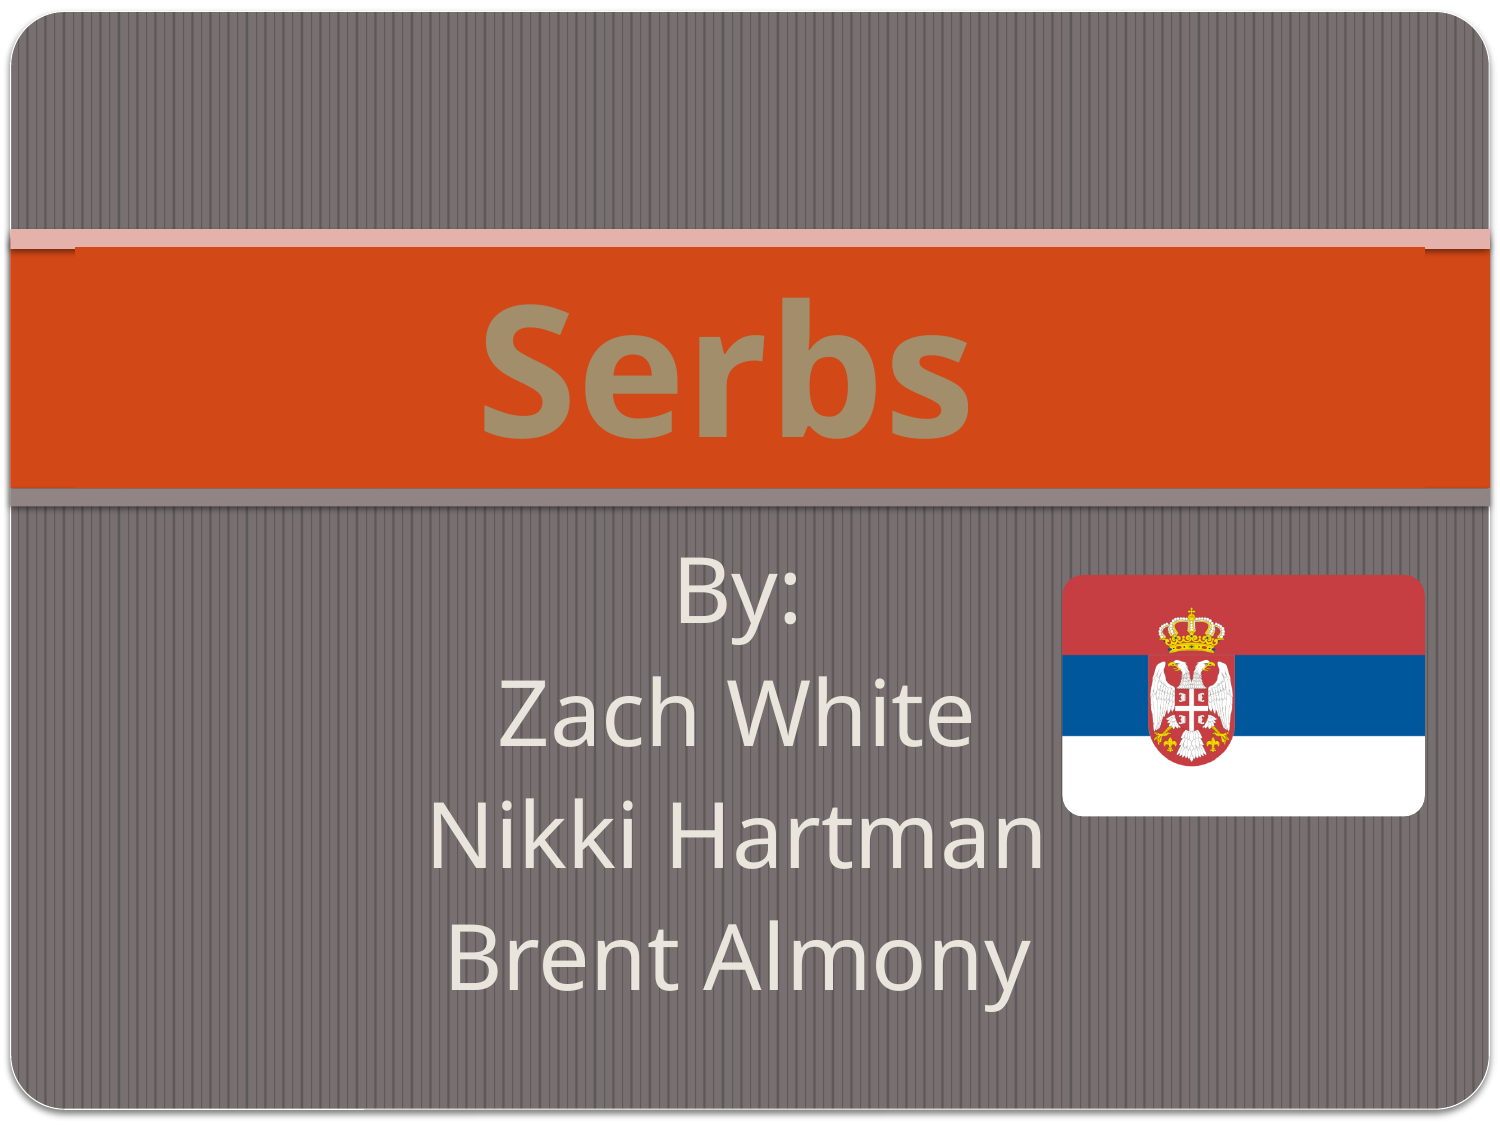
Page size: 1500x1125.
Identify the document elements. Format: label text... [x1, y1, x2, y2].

subtitle By: Zach White Nikki Hartman Brent Almony [212, 525, 1263, 913]
title Serbs [74, 246, 1426, 489]
picture [1062, 574, 1426, 817]
